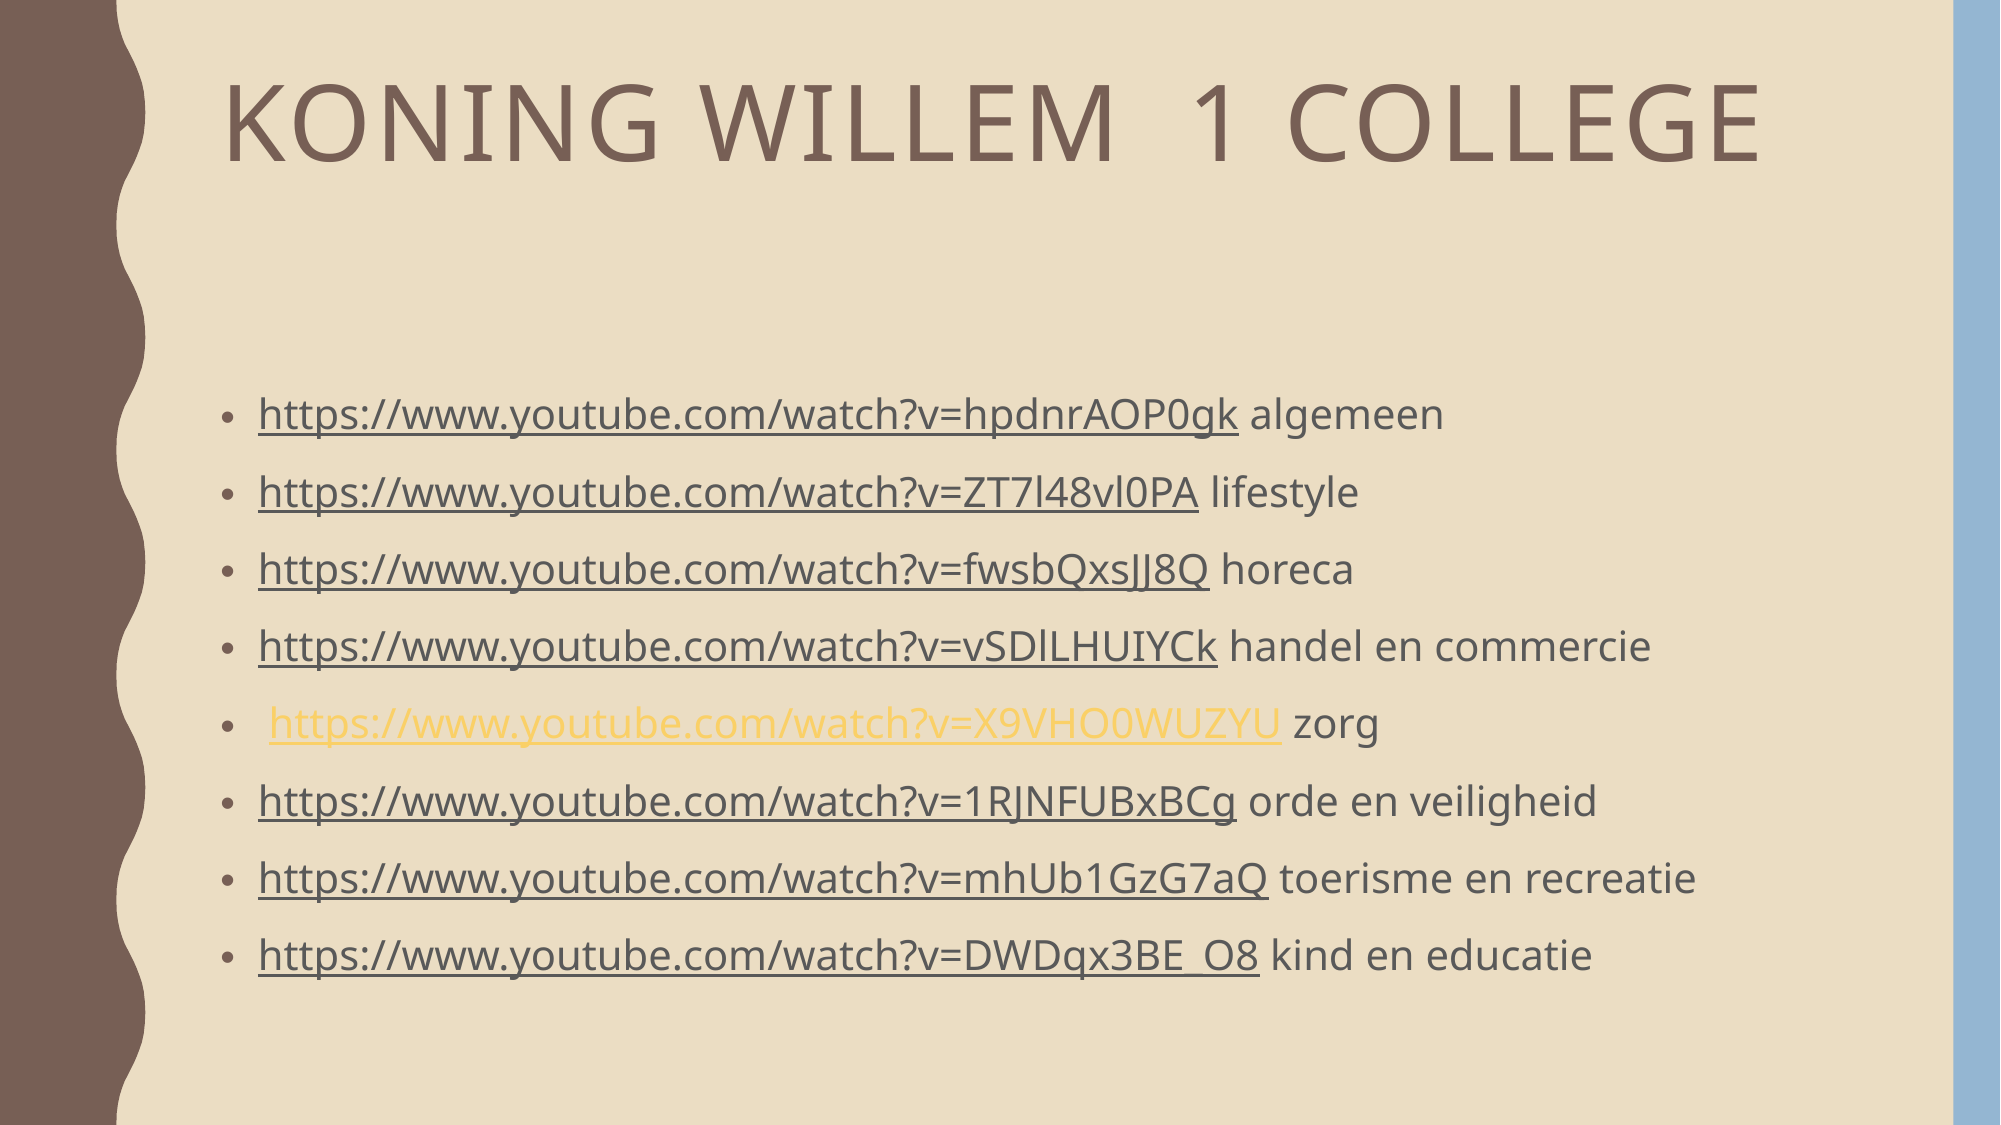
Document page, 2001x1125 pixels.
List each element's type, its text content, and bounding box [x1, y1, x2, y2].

title koning Willem 1 college [205, 62, 1875, 308]
list https://www.youtube.com/watch?v=hpdnrAOP0gk algemeen https://www.youtube.com/watch?v=ZT7l48vl0PA lifestyle https://www.youtube.com/watch?v=fwsbQxsJJ8Q horeca https://www.youtube.com/watch?v=vSDlLHUIYCk handel en commercie https://www.youtube.com/watch?v=X9VHO0WUZYU zorg https://www.youtube.com/watch?v=1RJNFUBxBCg orde en veiligheid https://www.youtube.com/watch?v=mhUb1GzG7aQ toerisme en recreatie https://www.youtube.com/watch?v=DWDqx3BE_O8 kind en educatie [205, 375, 1875, 965]
